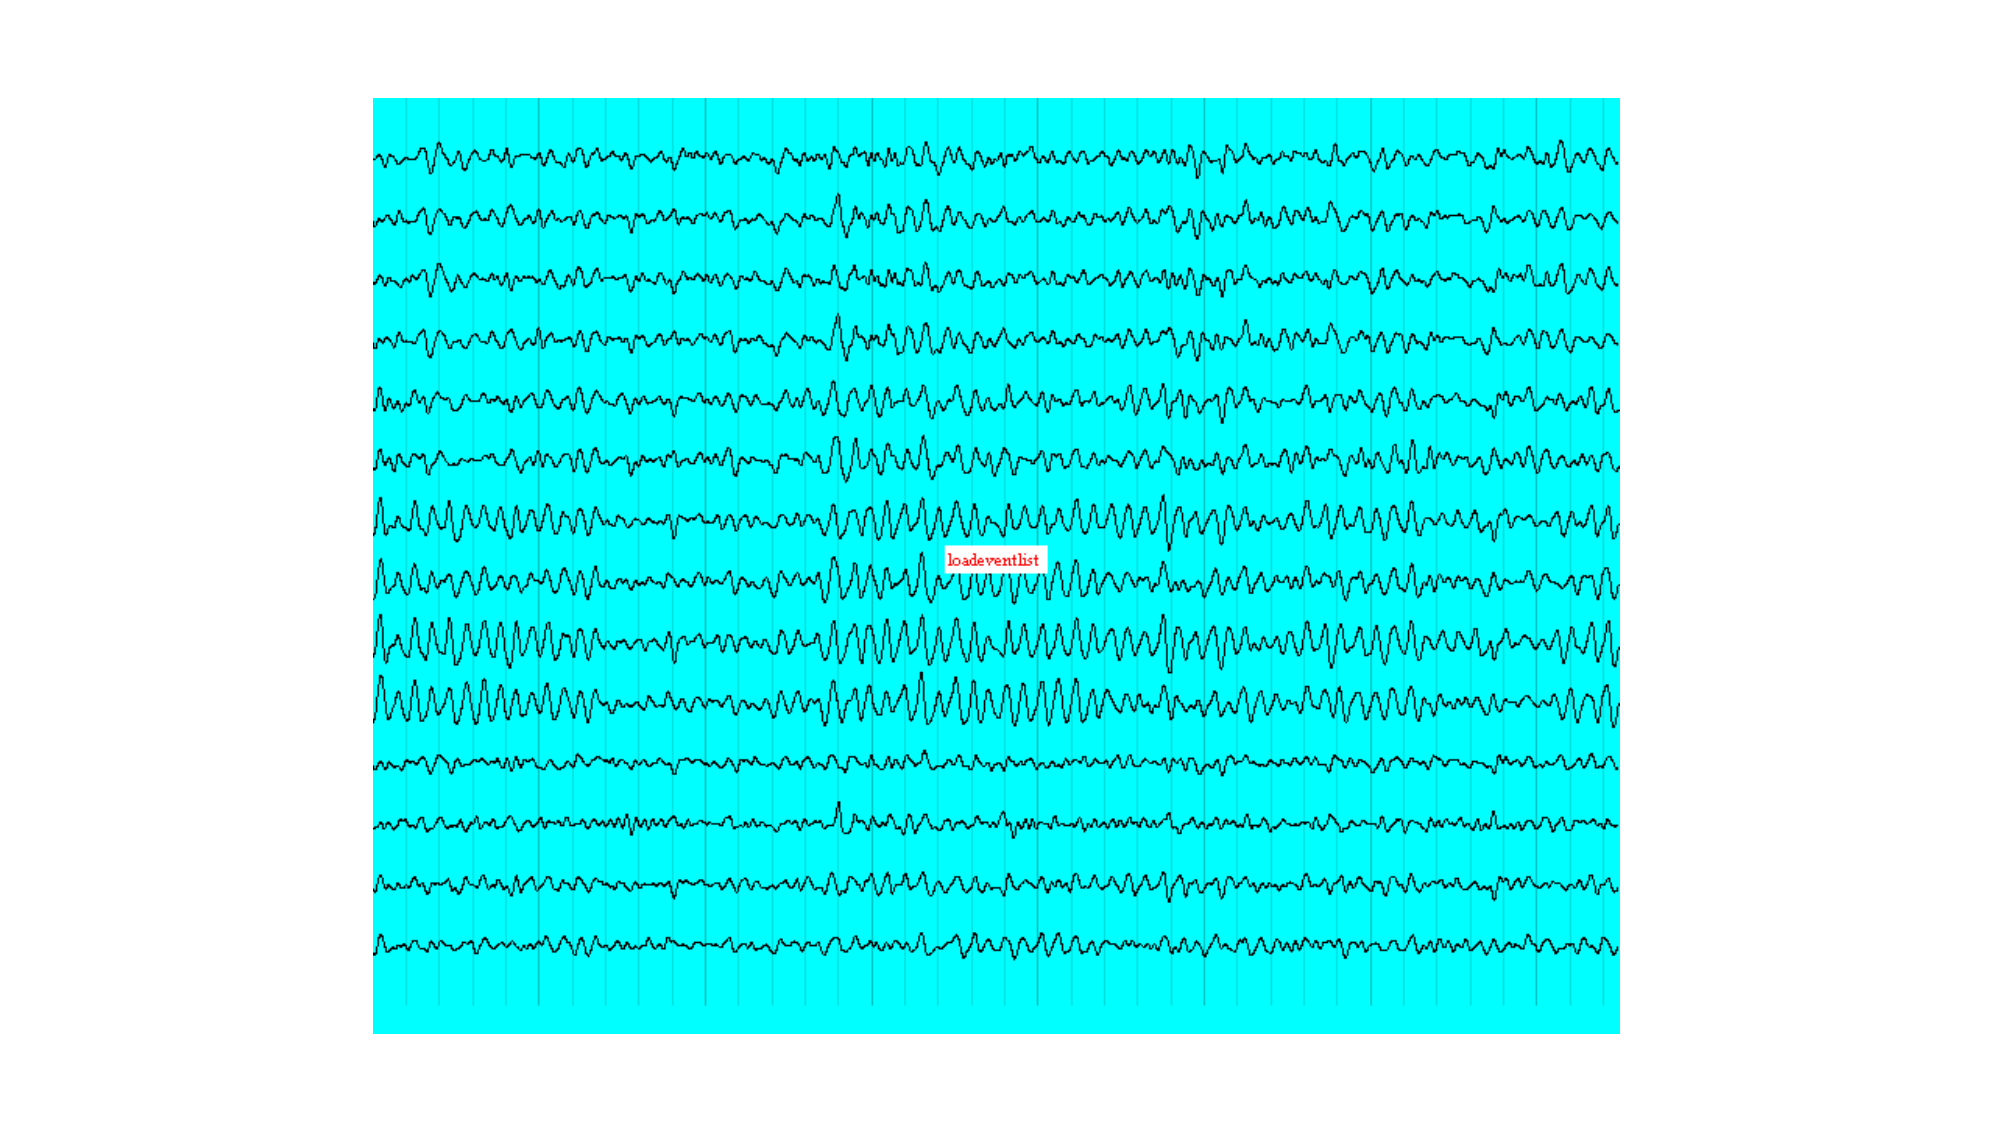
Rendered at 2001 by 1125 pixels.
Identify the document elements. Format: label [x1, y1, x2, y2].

picture [373, 98, 1620, 1034]
